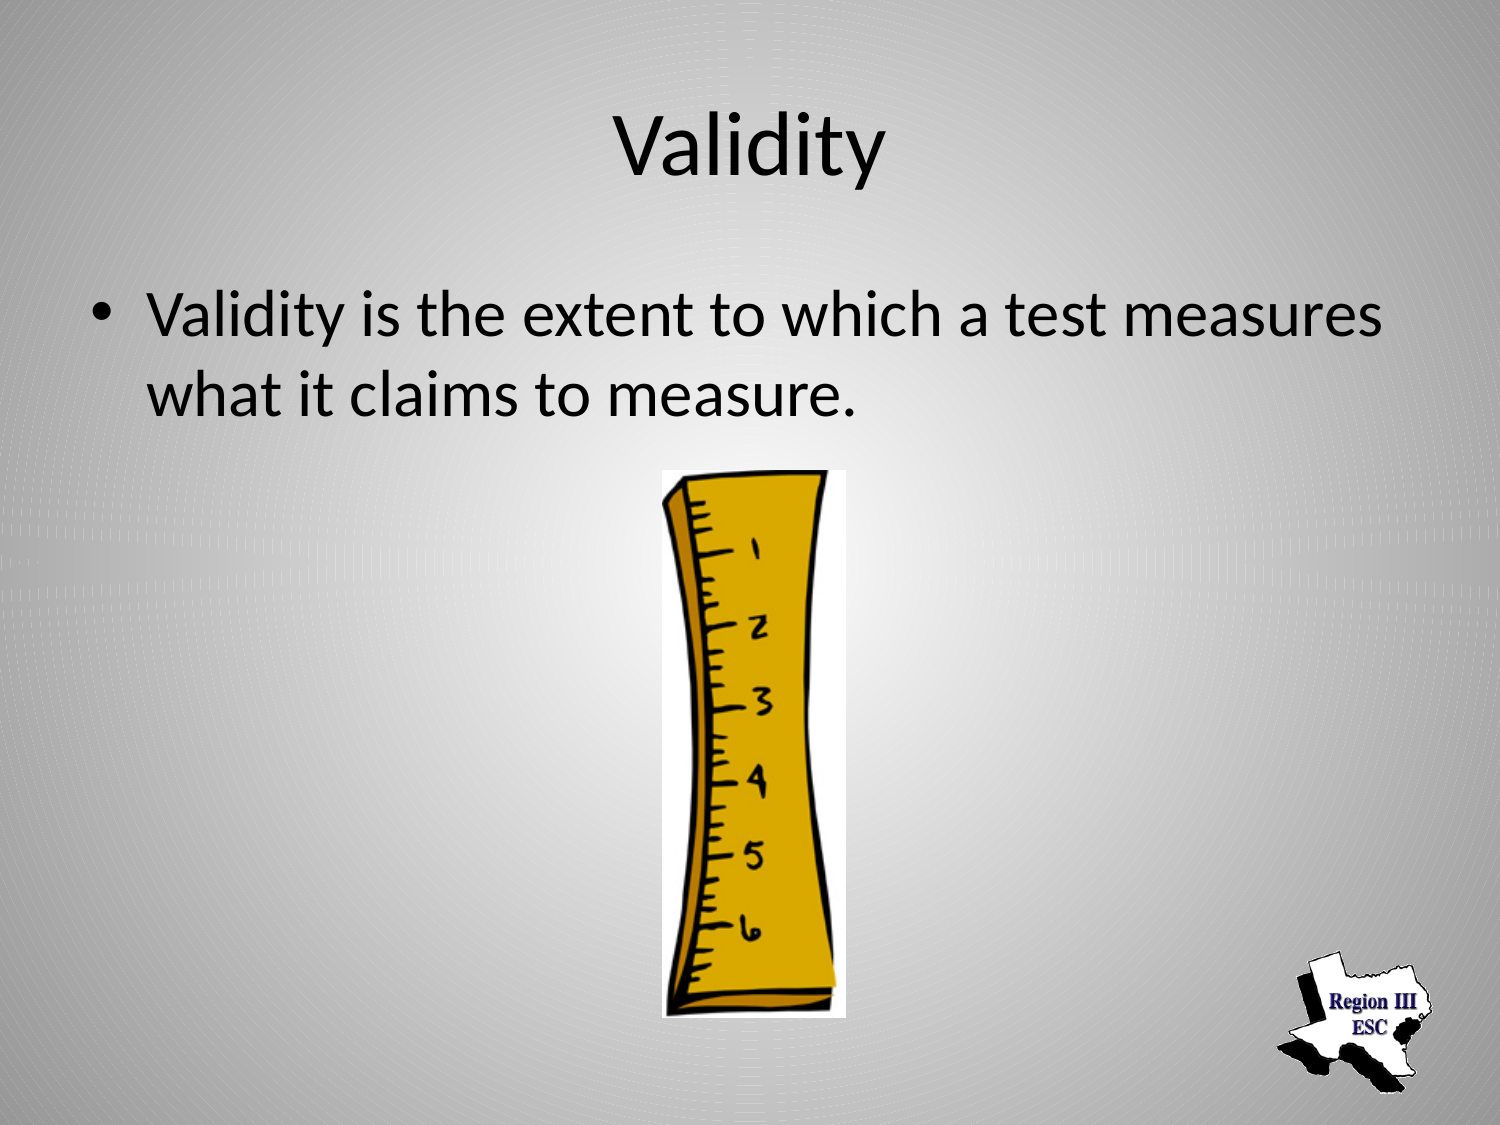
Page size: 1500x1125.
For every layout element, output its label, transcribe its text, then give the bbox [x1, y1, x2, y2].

picture [1274, 949, 1435, 1095]
list Validity is the extent to which a test measures what it claims to measure. [75, 262, 1425, 1005]
title Validity [75, 45, 1425, 233]
picture [662, 470, 846, 1018]
